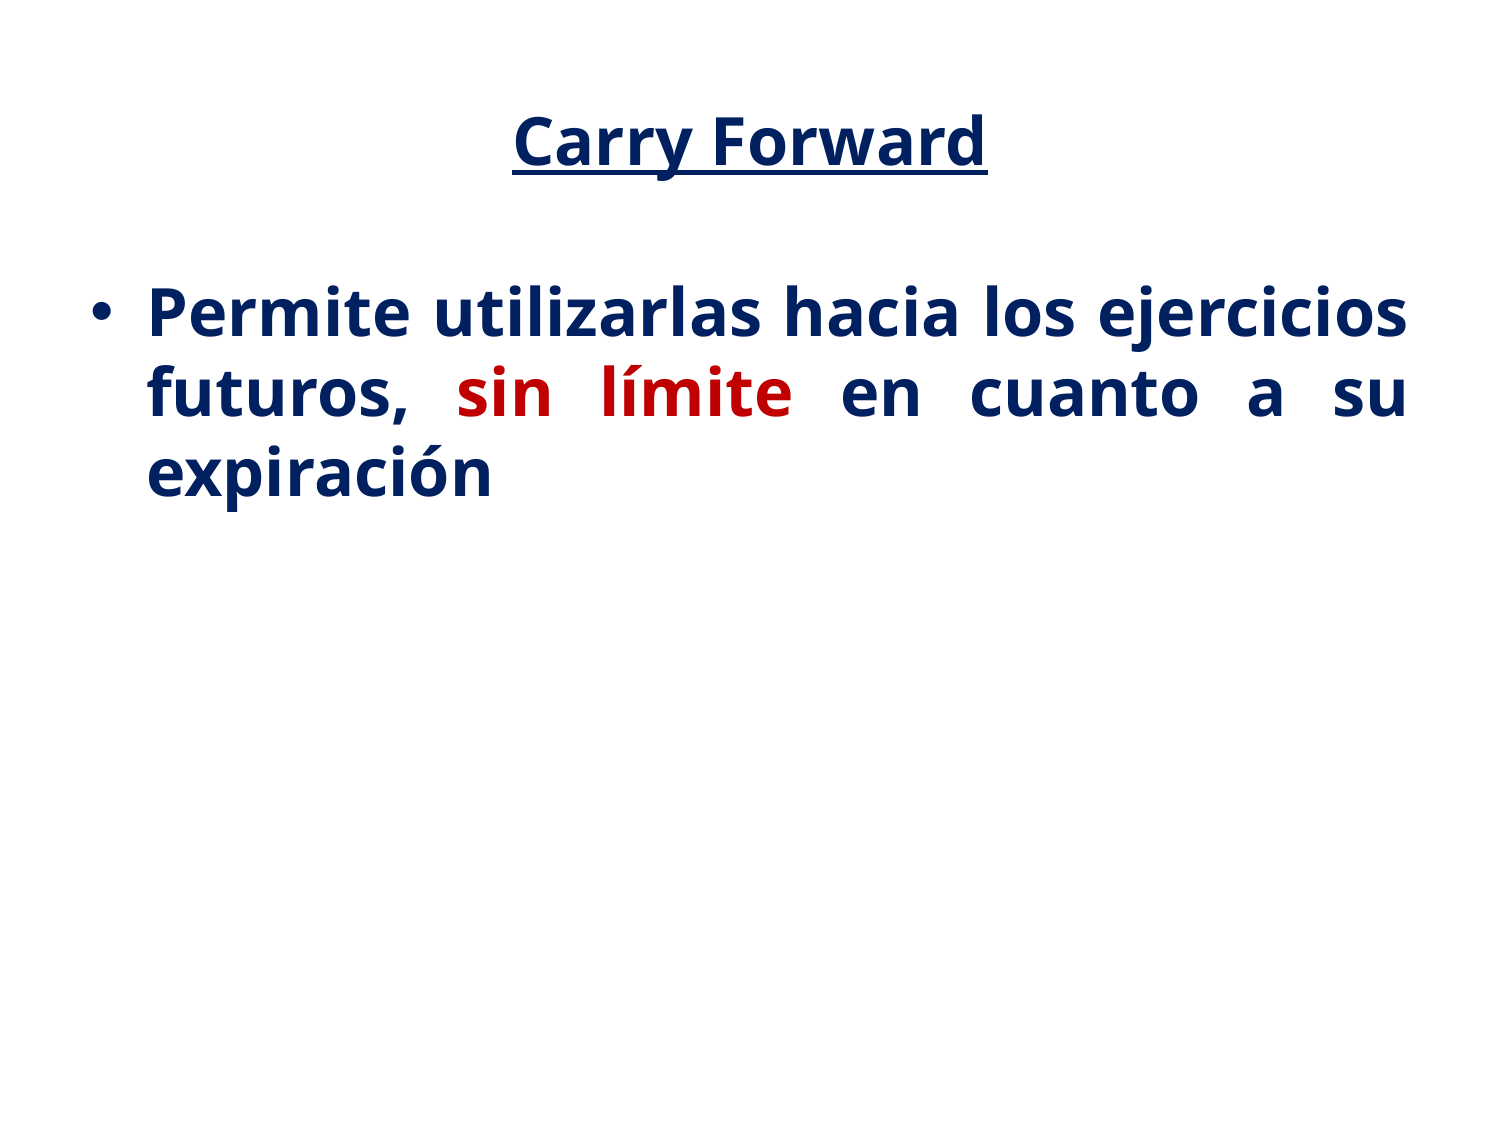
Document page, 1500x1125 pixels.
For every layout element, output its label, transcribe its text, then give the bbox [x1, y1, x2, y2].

title Carry Forward [74, 44, 1426, 233]
list Permite utilizarlas hacia los ejercicios futuros, sin límite en cuanto a su expiración [74, 262, 1426, 1006]
